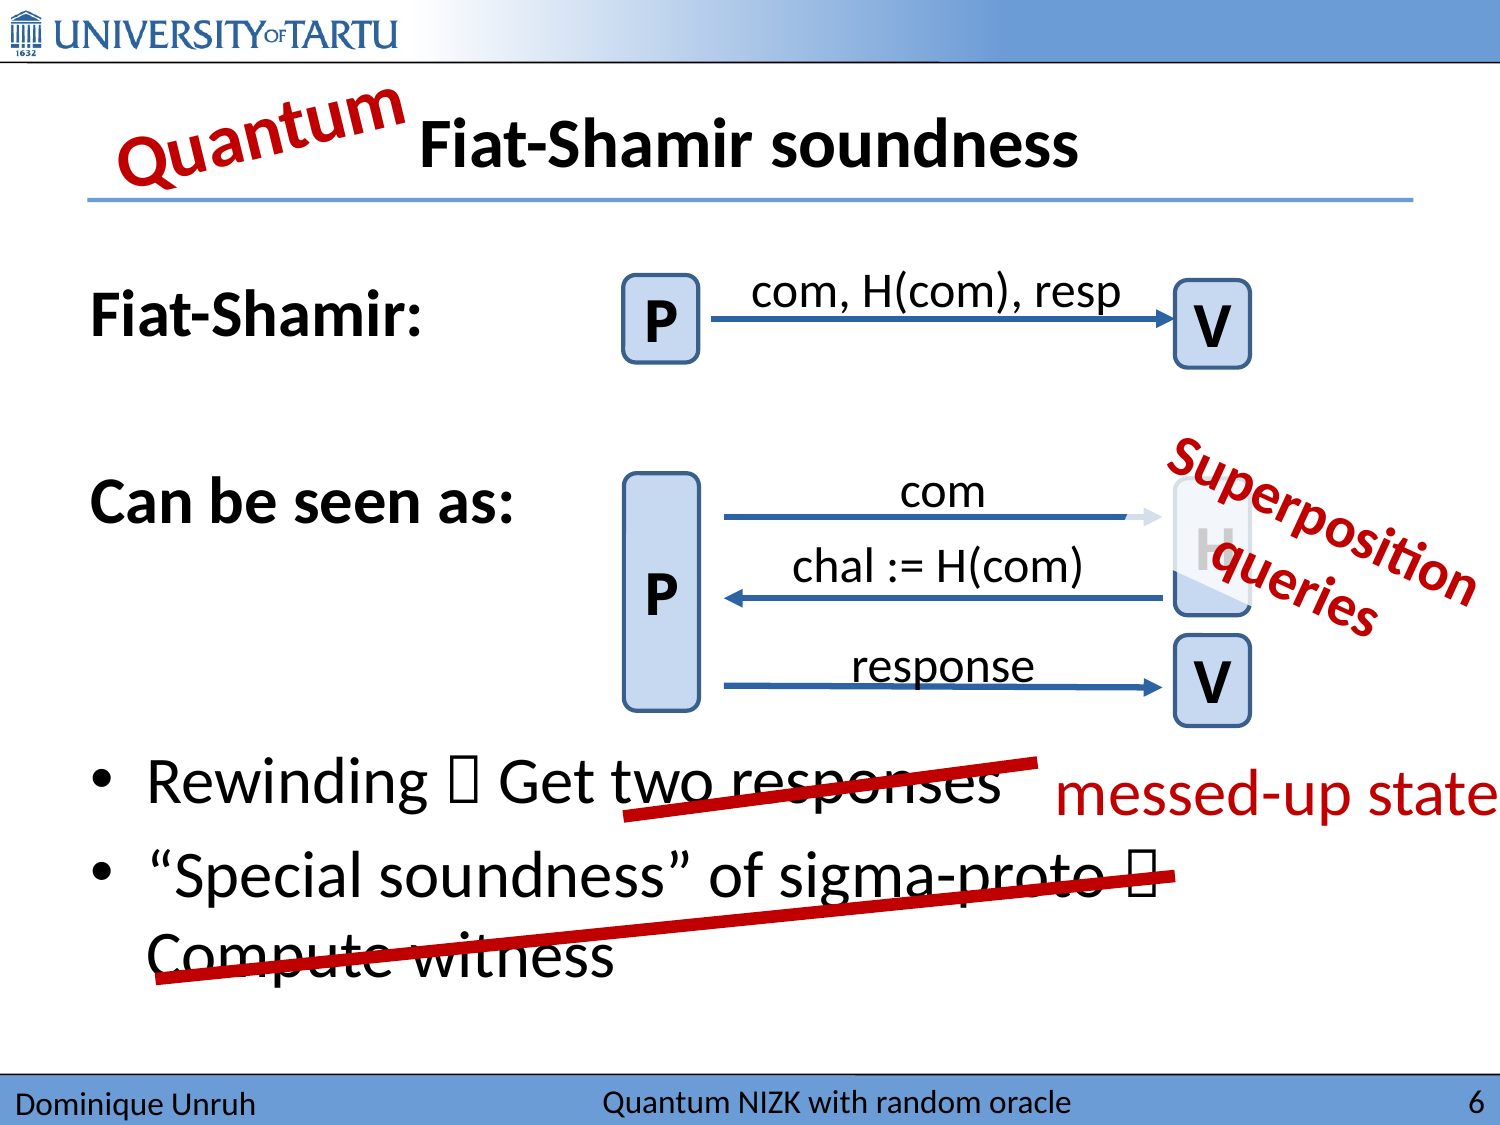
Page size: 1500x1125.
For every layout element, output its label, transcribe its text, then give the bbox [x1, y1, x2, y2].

text_box Superposition queries [1157, 402, 1500, 697]
slide_number 6 [1400, 1074, 1500, 1125]
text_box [622, 762, 1038, 817]
text_box messed-up state [1039, 741, 1500, 837]
title Fiat-Shamir soundness [175, 75, 1413, 203]
picture [0, 0, 407, 61]
title Fiat-Shamir soundness [87, 75, 249, 203]
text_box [623, 449, 1251, 727]
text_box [155, 875, 1176, 980]
list Fiat-Shamir: Can be seen as: Rewinding  Get two responses “Special soundness” of sigma-proto  Compute witness [75, 262, 1425, 1038]
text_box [623, 249, 1251, 368]
text_box Quantum [89, 37, 431, 217]
footer Quantum NIZK with random oracle [362, 1074, 1313, 1125]
